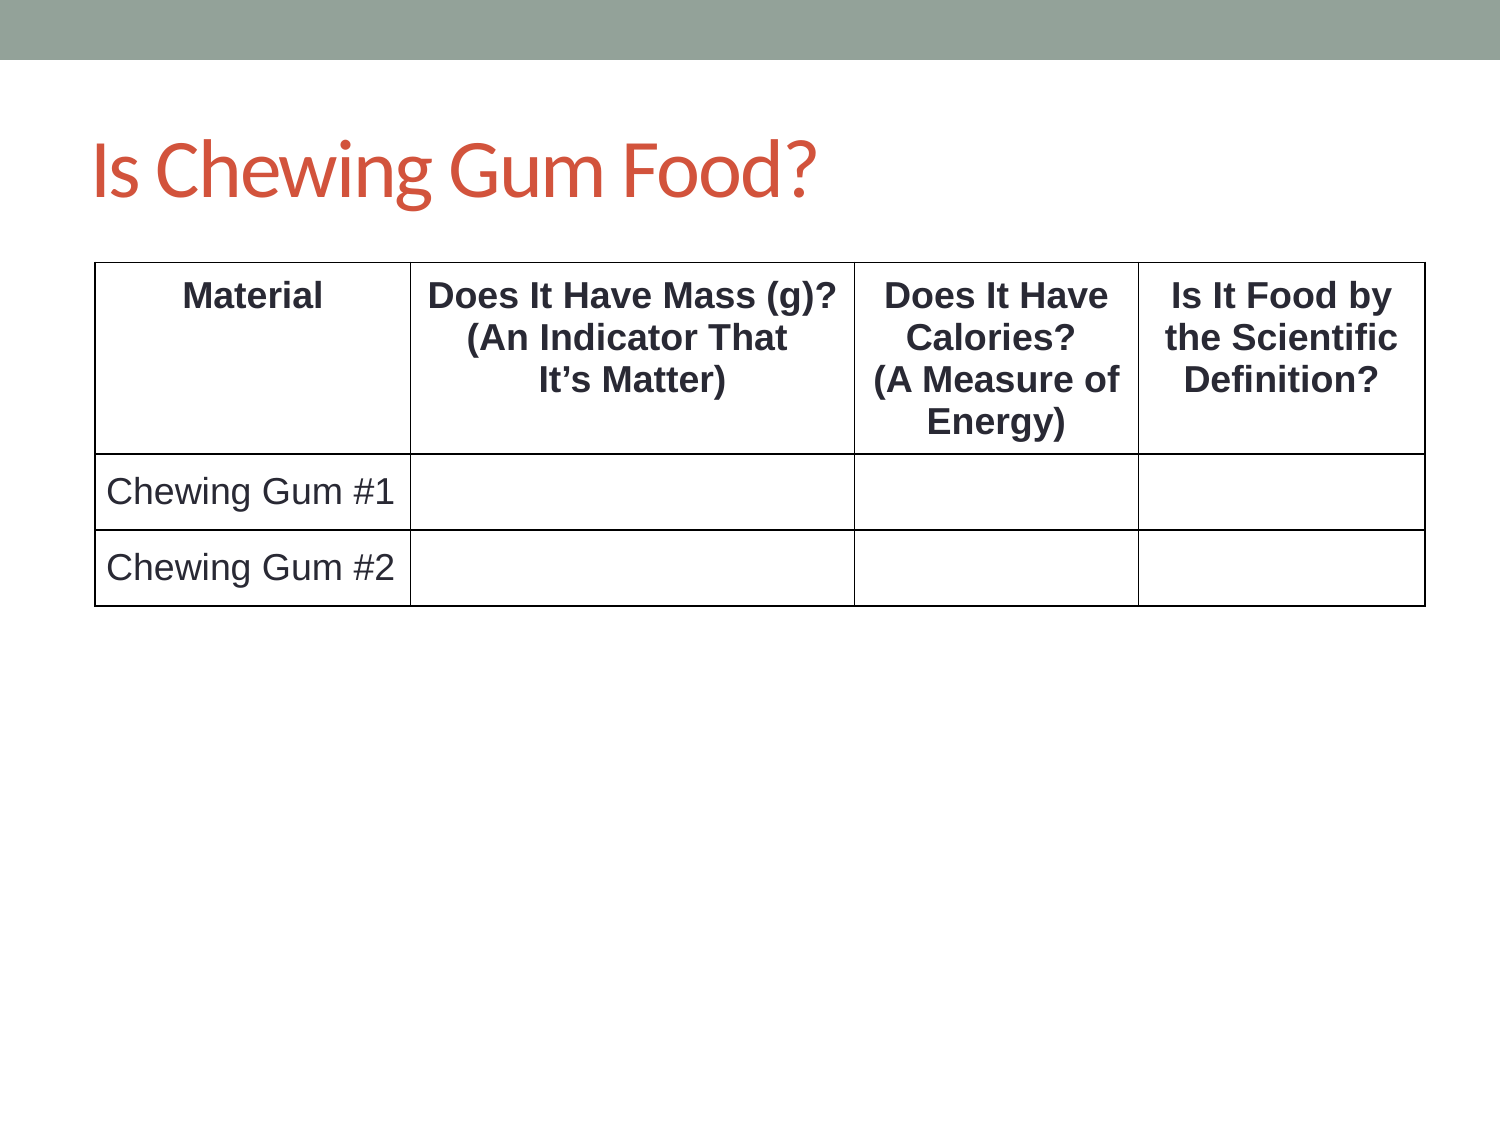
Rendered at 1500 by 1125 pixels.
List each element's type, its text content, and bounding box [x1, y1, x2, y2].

table_header Material [96, 263, 410, 453]
table_cell [1139, 531, 1424, 605]
list [75, 262, 1425, 1063]
table_cell [411, 531, 854, 605]
table_cell [1139, 455, 1424, 529]
table_cell [411, 455, 854, 529]
table_header Is It Food by the Scientific Definition? [1139, 263, 1424, 453]
table_cell Chewing Gum #2 [96, 531, 410, 605]
table_cell [855, 455, 1138, 529]
table_cell [855, 531, 1138, 605]
table_header Does It Have Calories? (A Measure of Energy) [855, 263, 1138, 453]
title Is Chewing Gum Food? [75, 66, 1425, 262]
table_header Does It Have Mass (g)? (An Indicator That It’s Matter) [411, 263, 854, 453]
table_cell Chewing Gum #1 [96, 455, 410, 529]
